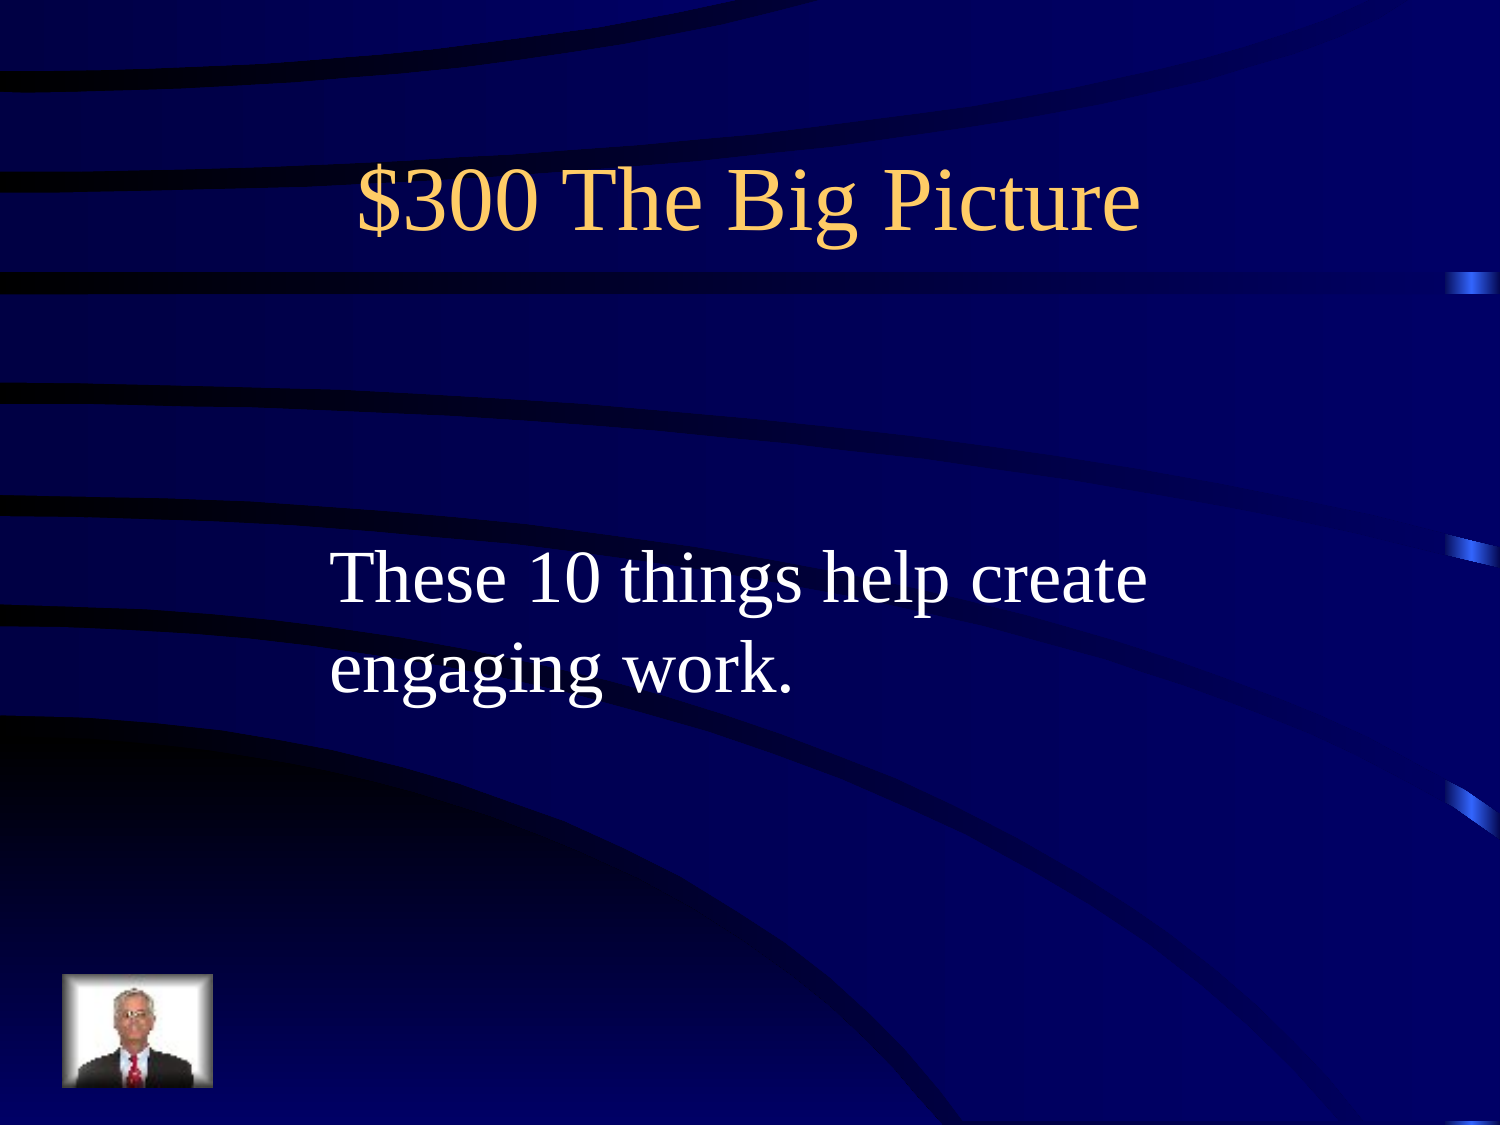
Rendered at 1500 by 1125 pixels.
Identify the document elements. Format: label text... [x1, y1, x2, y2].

text_box These 10 things help create engaging work. [314, 519, 1165, 715]
picture [62, 974, 213, 1088]
title $300 The Big Picture [112, 99, 1388, 288]
